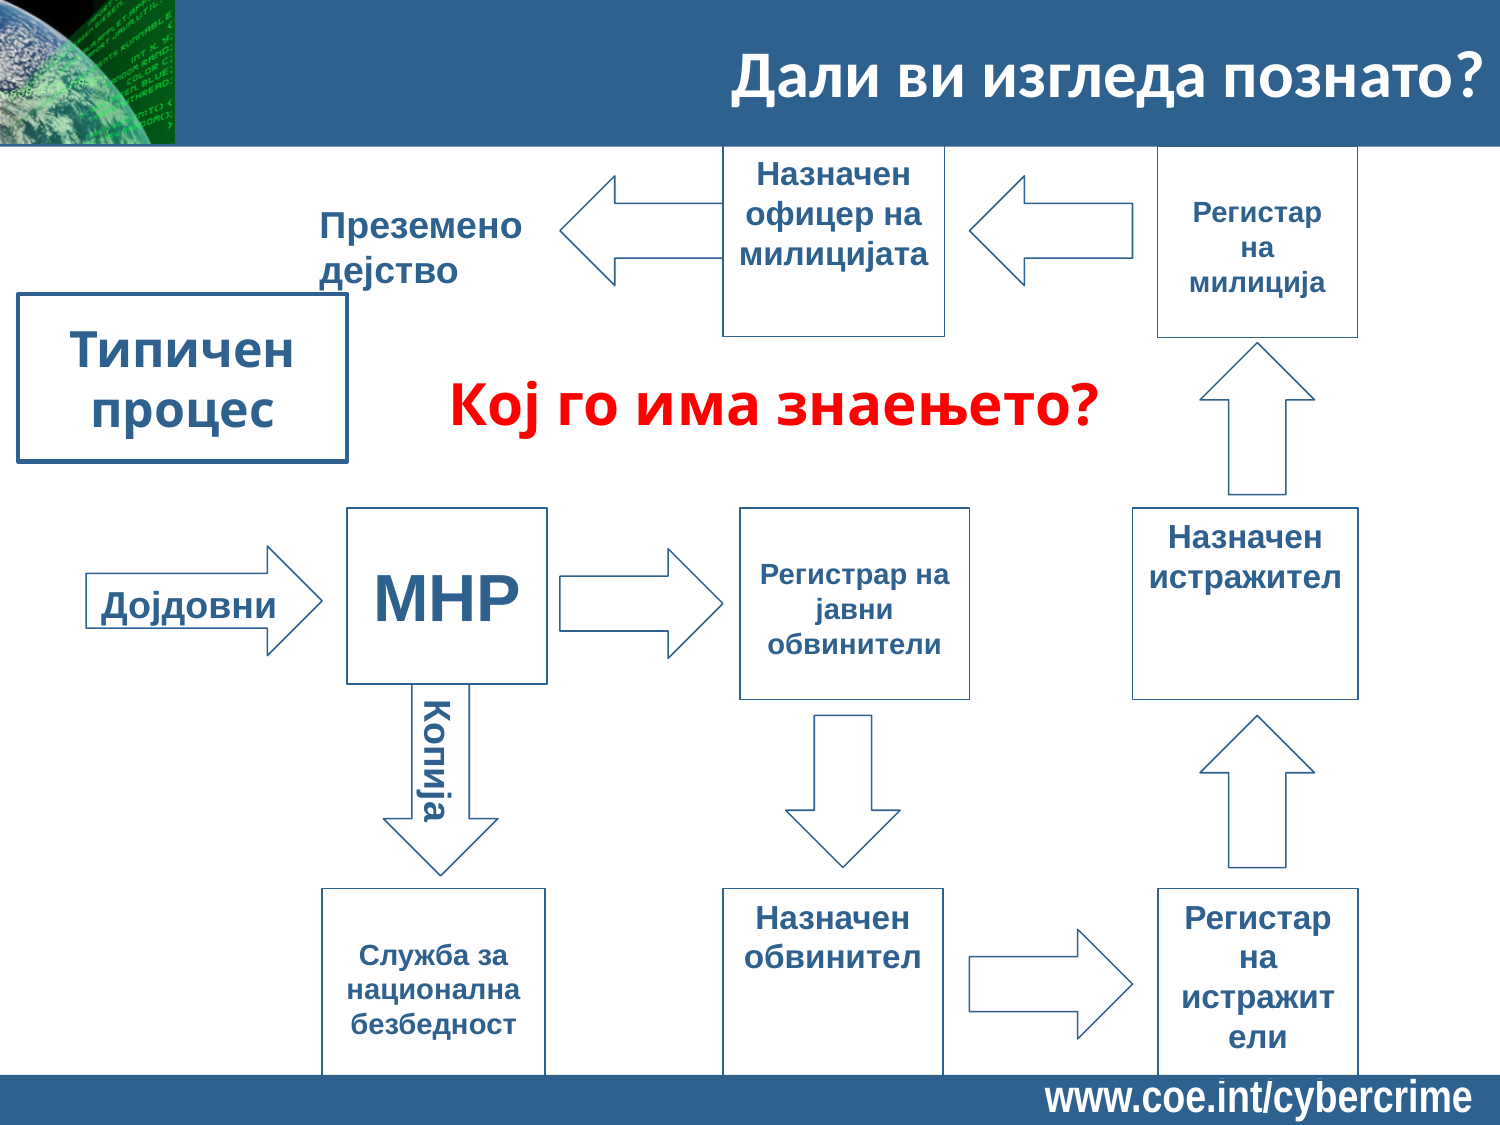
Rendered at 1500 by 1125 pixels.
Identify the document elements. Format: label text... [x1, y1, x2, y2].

text_box www.coe.int/cybercrime [1030, 1059, 1500, 1125]
picture [0, 0, 175, 144]
text_box Дали ви изгледа познато? [179, 0, 1500, 149]
text_box [0, 1073, 1030, 1125]
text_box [17, 140, 1359, 1081]
